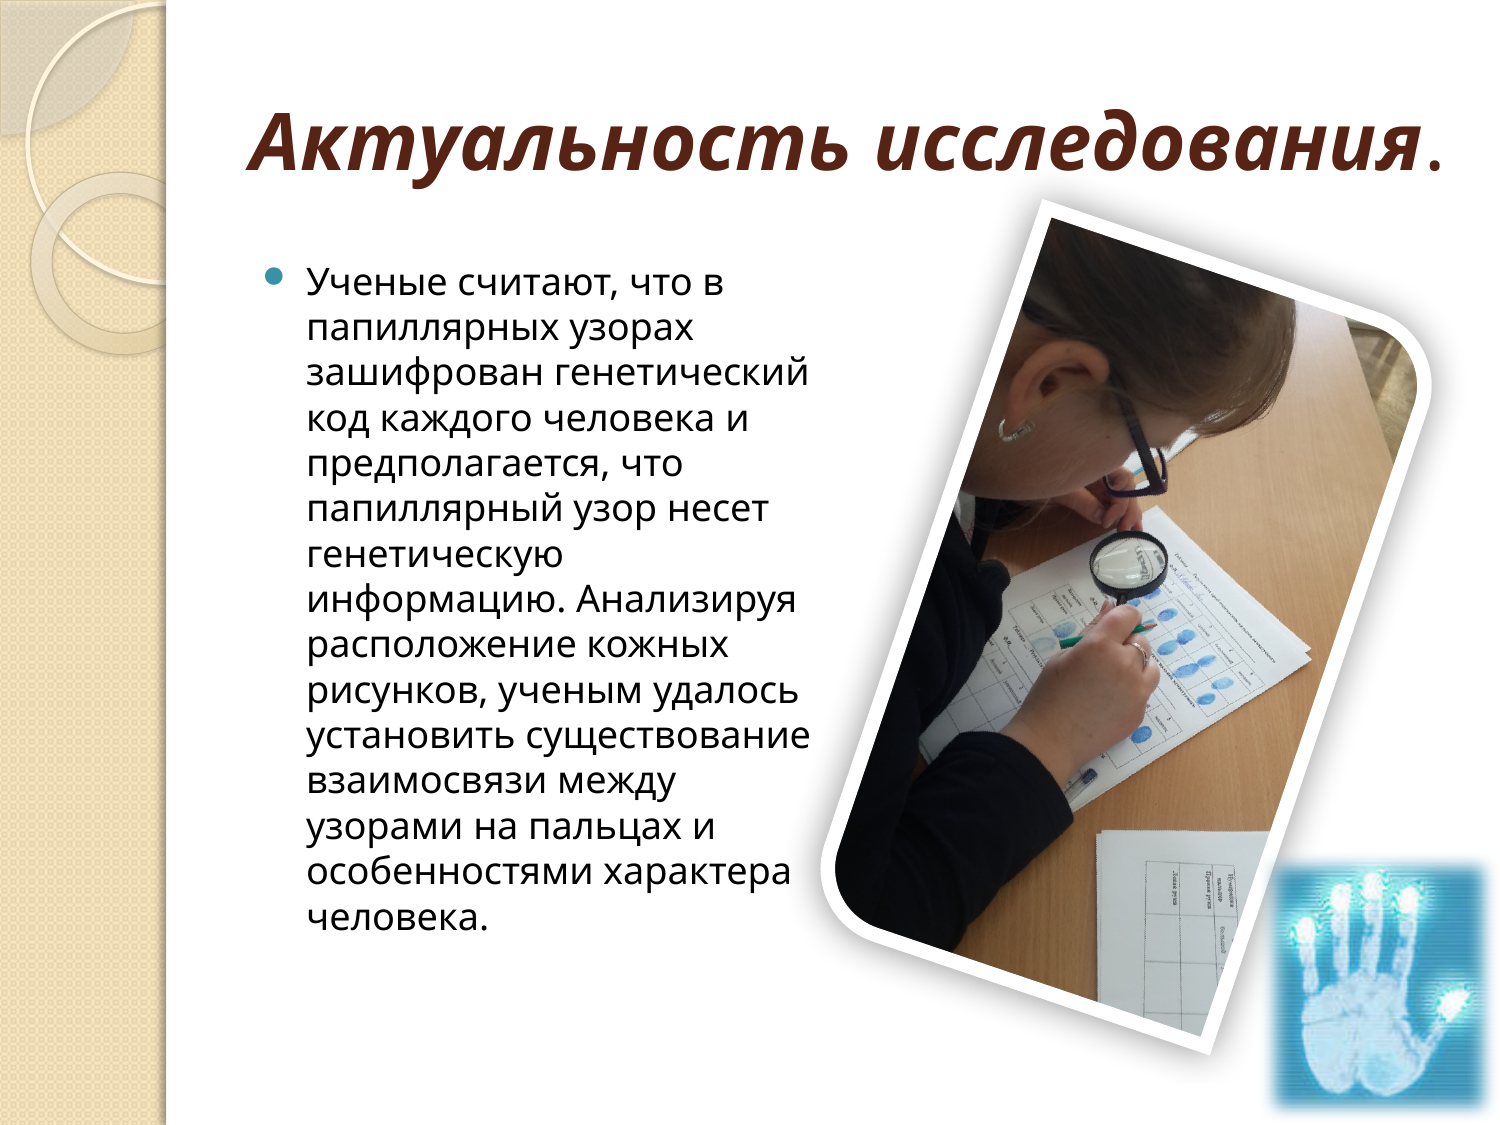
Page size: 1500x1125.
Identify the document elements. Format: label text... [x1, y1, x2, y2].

title Актуальность исследования. [235, 45, 1466, 233]
picture [985, 241, 1413, 417]
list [754, 417, 1498, 837]
picture [839, 837, 1500, 1125]
list Ученые считают, что в папиллярных узорах зашифрован генетический код каждого человека и предполагается, что папиллярный узор несет генетическую информацию. Анализируя расположение кожных рисунков, ученым удалось установить существование взаимосвязи между узорами на пальцах и особенностями характера человека. [235, 249, 836, 1015]
